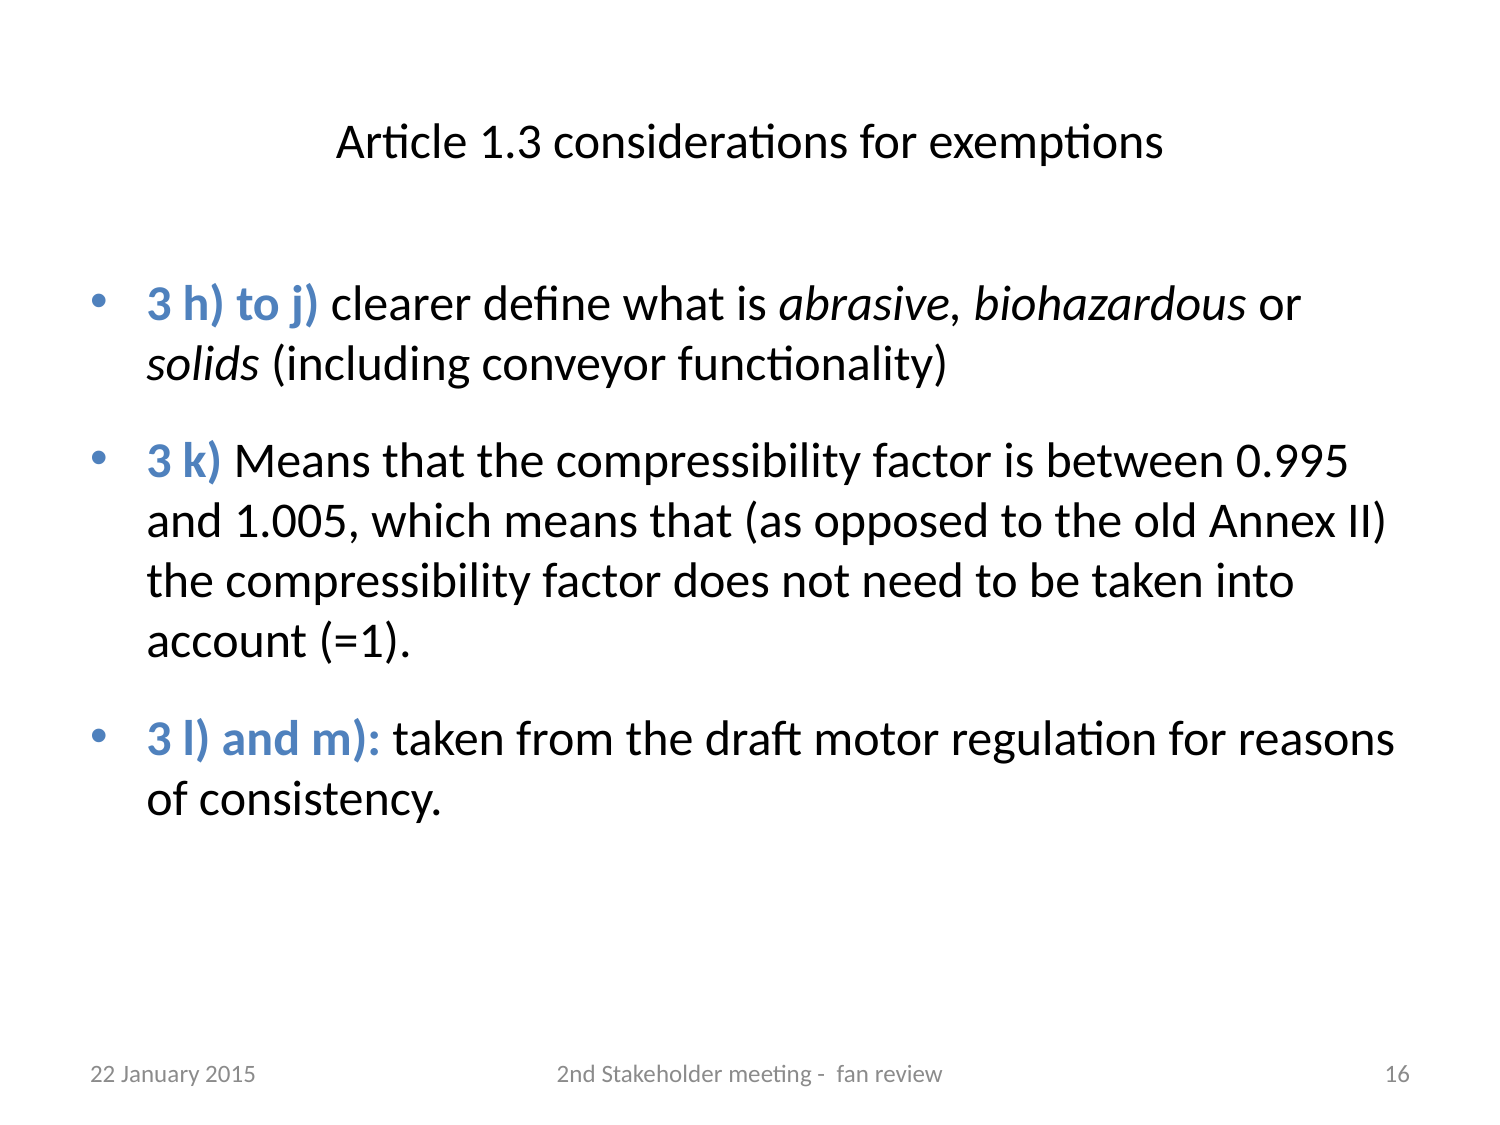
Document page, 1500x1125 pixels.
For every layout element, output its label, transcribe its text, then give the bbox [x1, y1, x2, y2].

slide_number 16 [1074, 1042, 1425, 1103]
title Article 1.3 considerations for exemptions [75, 45, 1425, 233]
footer 2nd Stakeholder meeting - fan review [512, 1042, 988, 1103]
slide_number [75, 1042, 425, 1103]
list 3 h) to j) clearer define what is abrasive, biohazardous or solids (including conveyor functionality) 3 k) Means that the compressibility factor is between 0.995 and 1.005, which means that (as opposed to the old Annex II) the compressibility factor does not need to be taken into account (=1). 3 l) and m): taken from the draft motor regulation for reasons of consistency. [75, 262, 1425, 1005]
